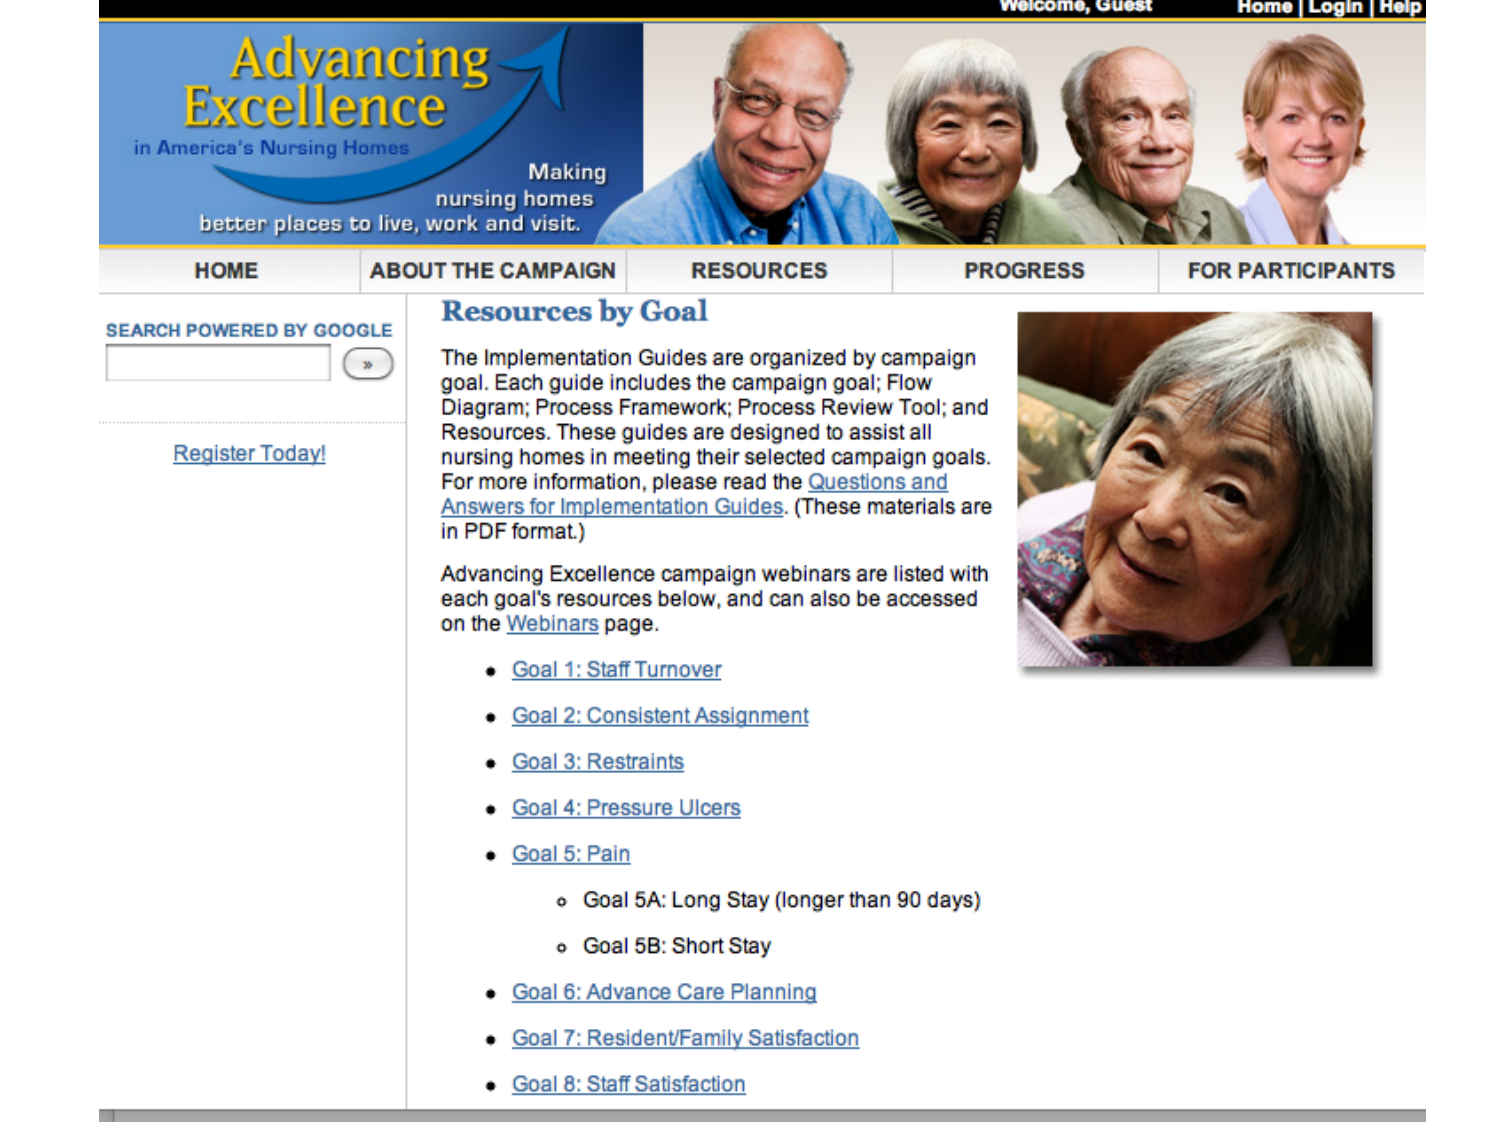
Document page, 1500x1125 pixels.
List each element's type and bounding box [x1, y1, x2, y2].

picture [99, 0, 1426, 1123]
